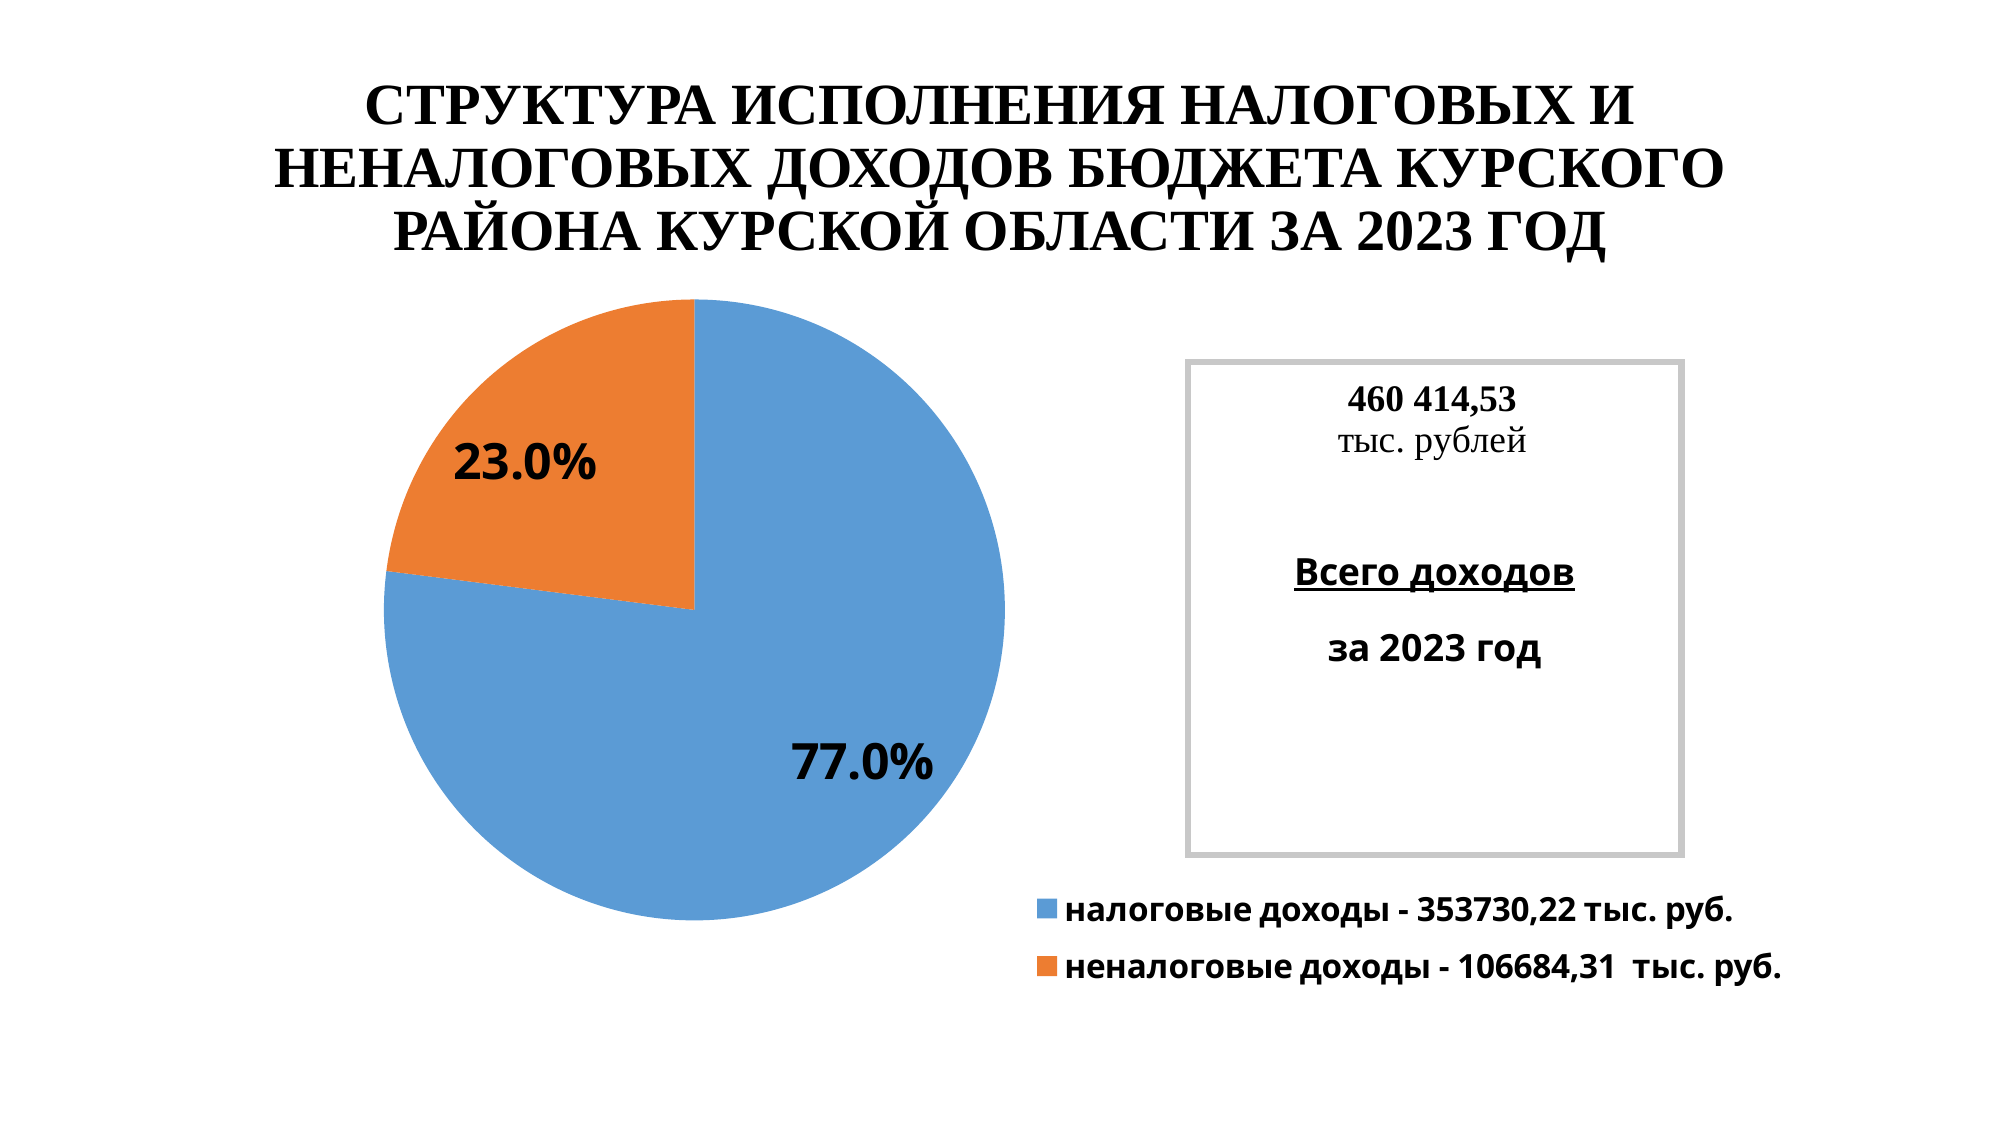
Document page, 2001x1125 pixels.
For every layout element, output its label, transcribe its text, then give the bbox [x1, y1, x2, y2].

title СТРУКТУРА ИСПОЛНЕНИЯ НАЛОГОВЫХ И НЕНАЛОГОВЫХ ДОХОДОВ БЮДЖЕТА КУРСКОГО РАЙОНА КУРСКОЙ ОБЛАСТИ ЗА 2023 ГОД [137, 59, 1863, 278]
chart [137, 299, 1863, 1014]
